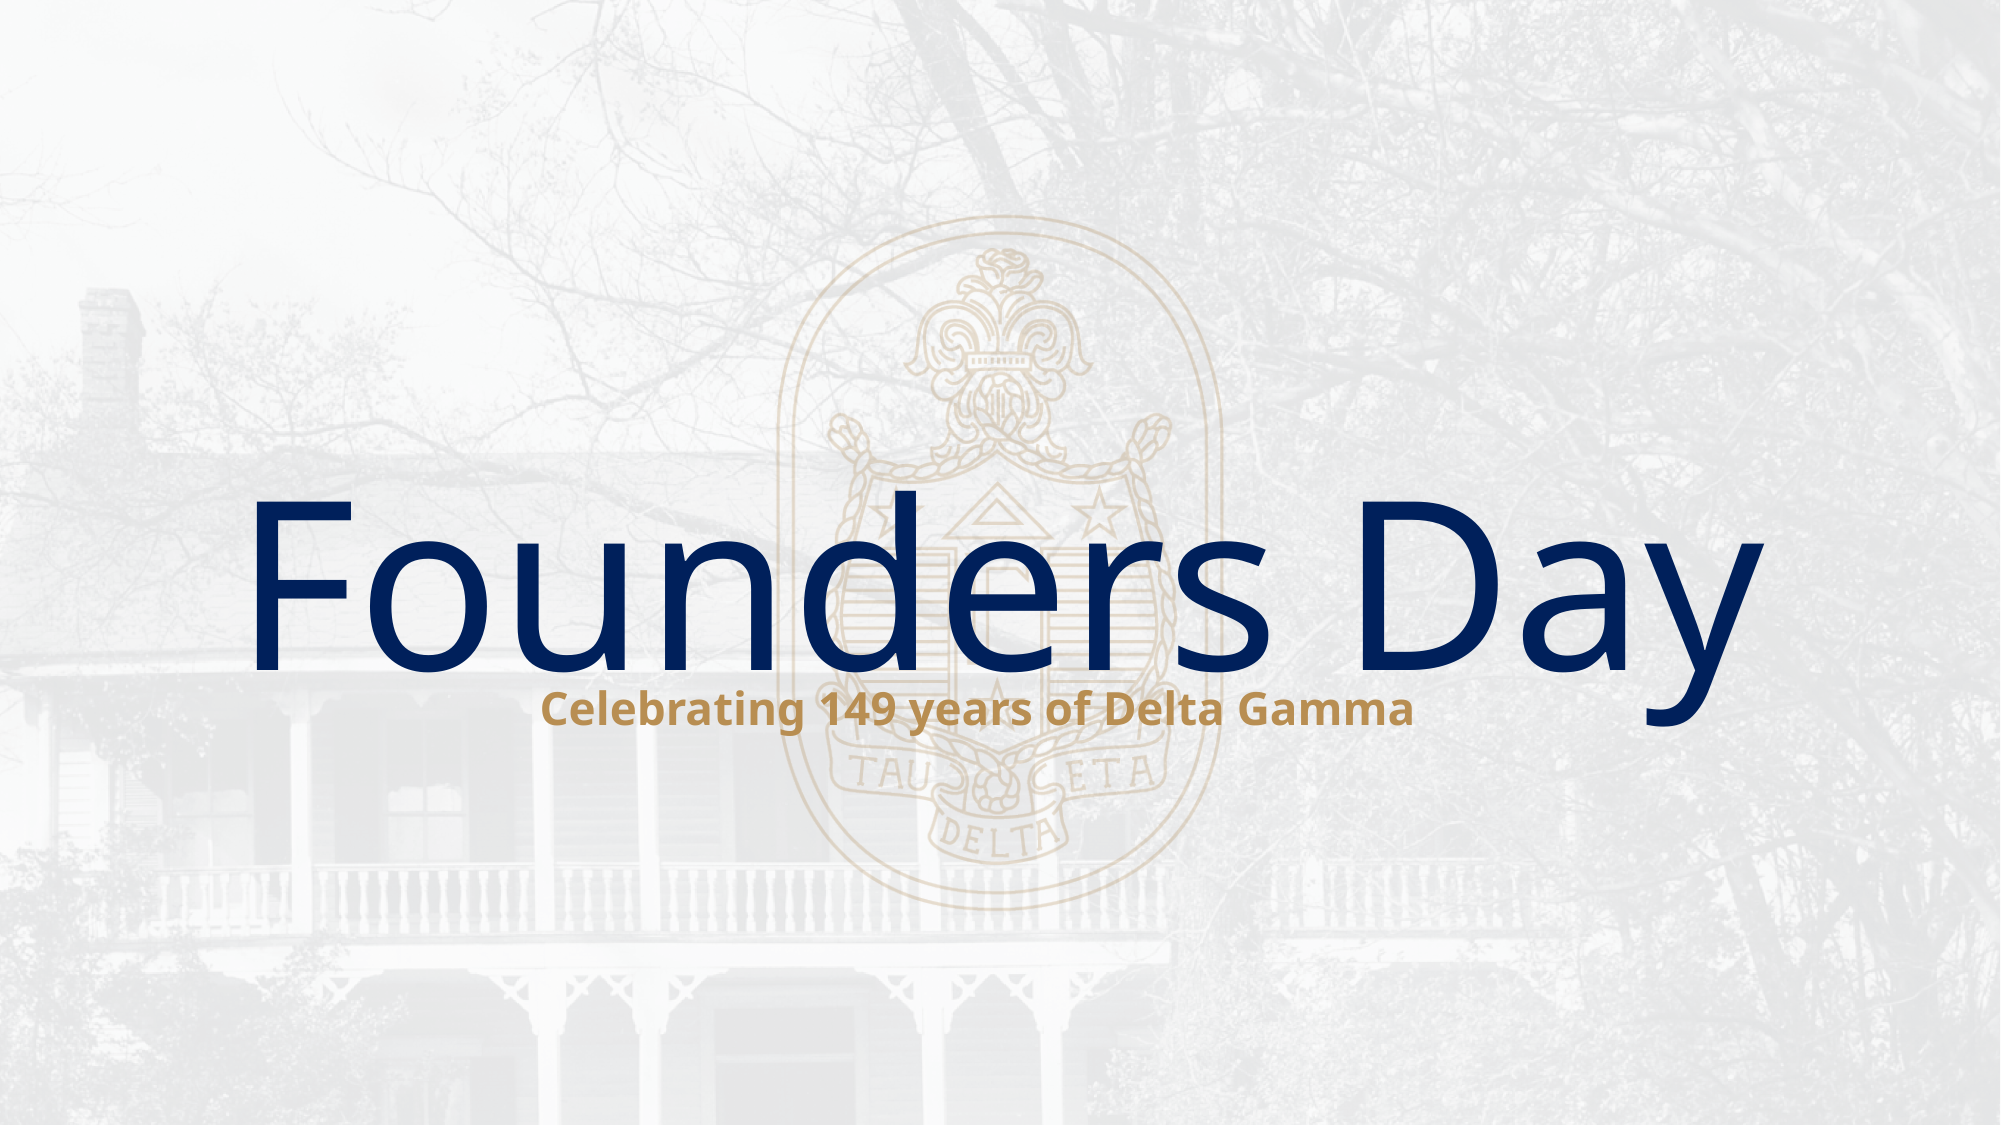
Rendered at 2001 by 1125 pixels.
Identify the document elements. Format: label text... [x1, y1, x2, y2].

text_box Celebrating 149 years of Delta Gamma [503, 653, 1452, 765]
text_box Founders Day [0, 428, 2000, 739]
picture [0, 0, 2001, 1125]
